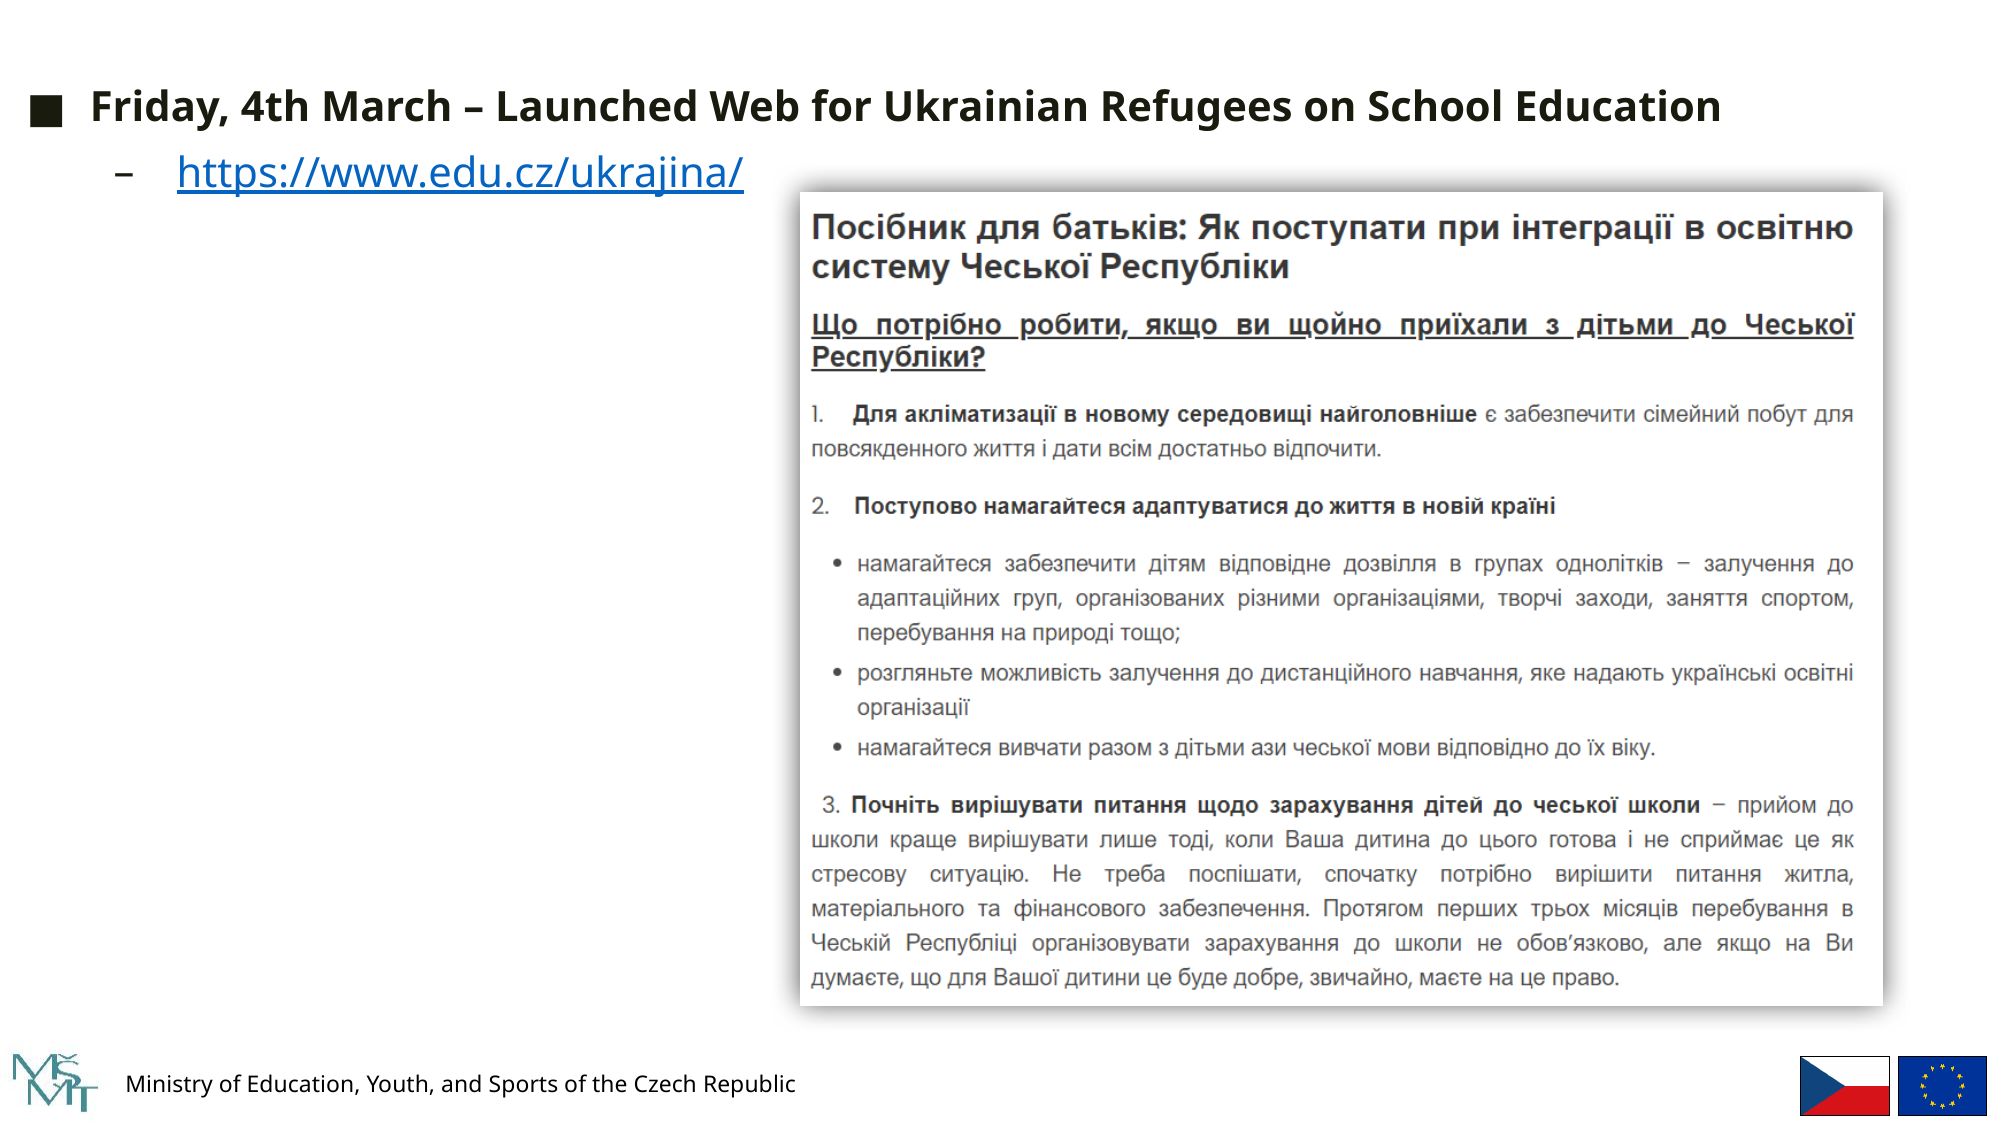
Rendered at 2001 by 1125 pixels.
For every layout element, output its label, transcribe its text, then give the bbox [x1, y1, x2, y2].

picture [1898, 1056, 1988, 1116]
text_box Ministry of Education, Youth, and Sports of the Czech Republic [111, 1062, 1458, 1105]
picture [0, 1041, 111, 1125]
list Friday, 4th March – Launched Web for Ukrainian Refugees on School Education https://www.edu.cz/ukrajina/ [11, 76, 1801, 1014]
picture [1800, 1056, 1890, 1116]
picture [800, 192, 1883, 1006]
